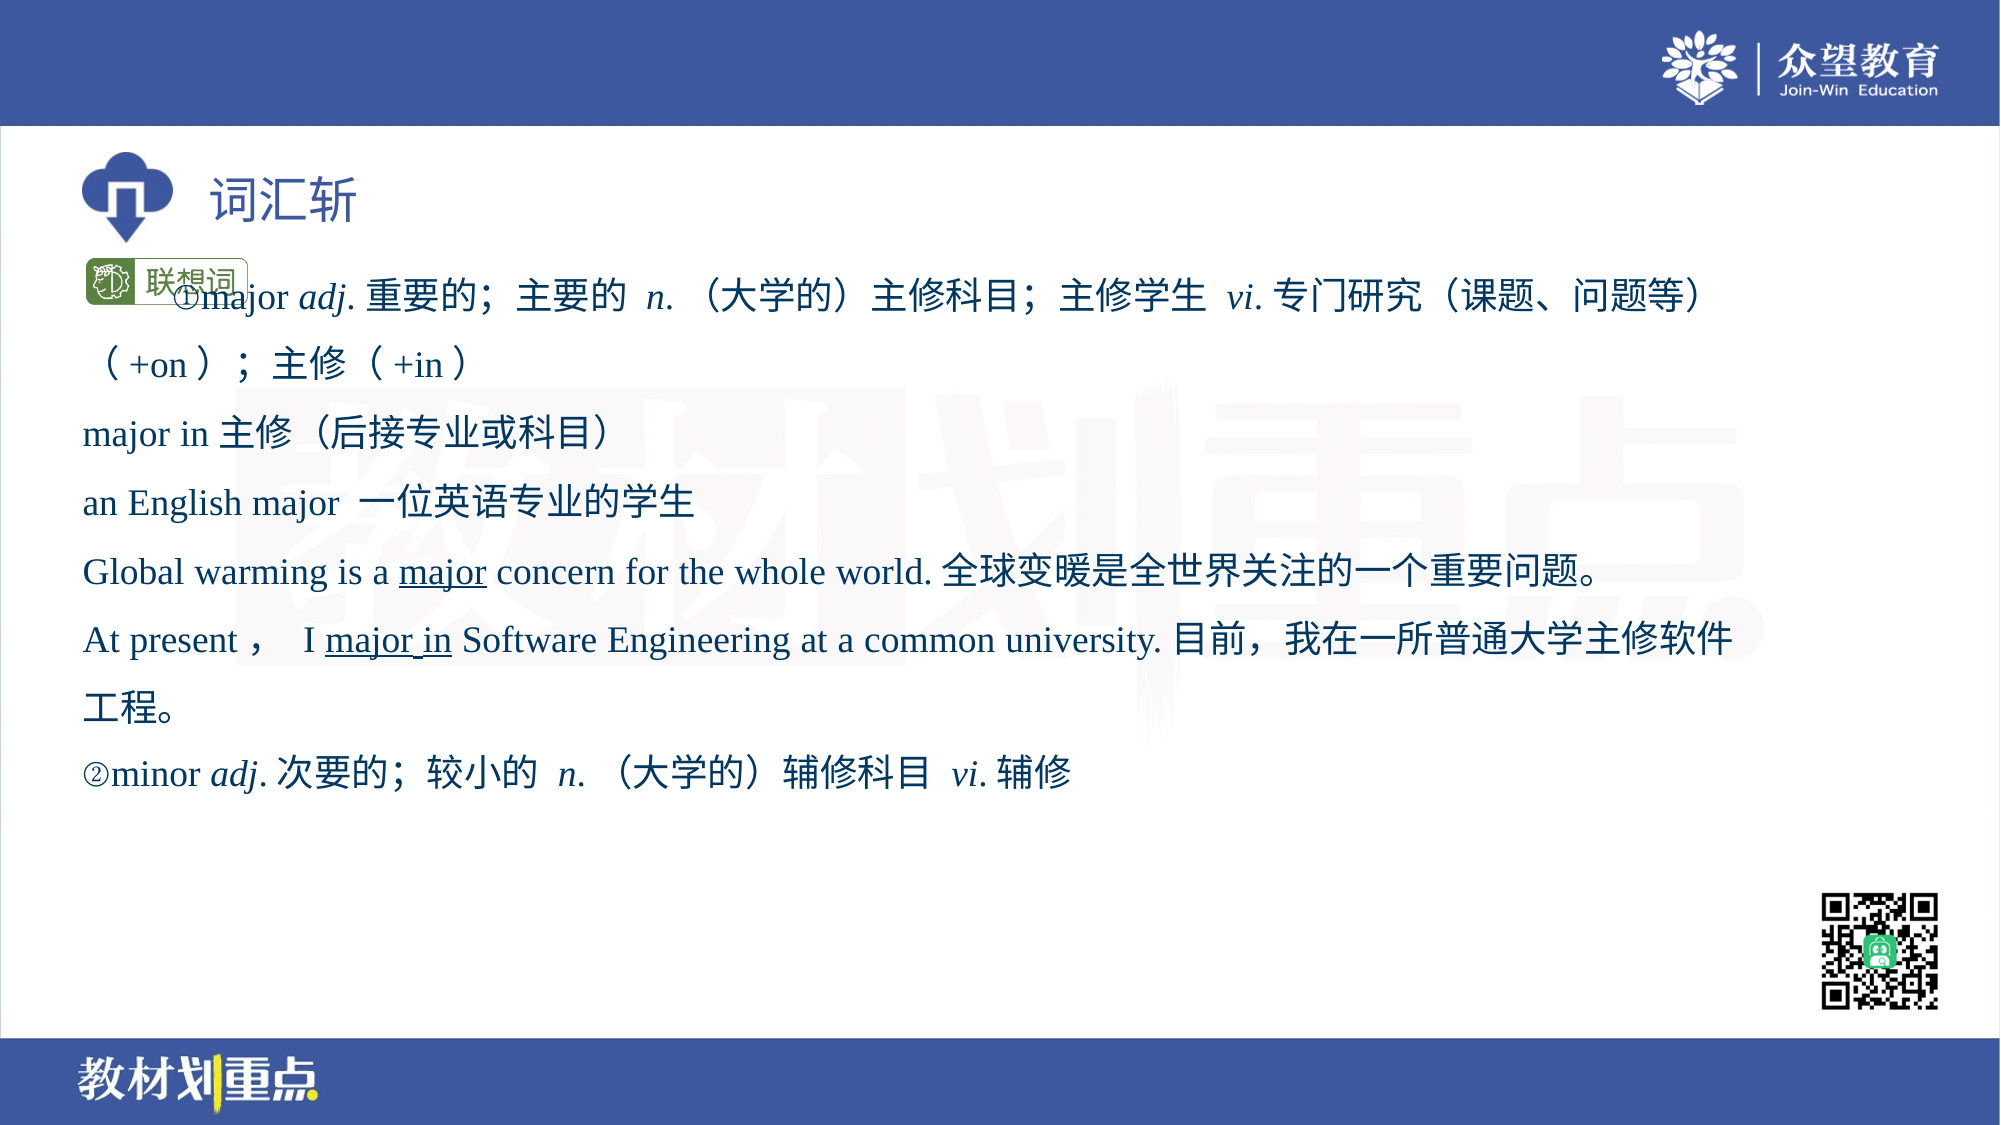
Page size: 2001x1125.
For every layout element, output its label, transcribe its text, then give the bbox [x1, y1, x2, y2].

picture [0, 0, 2000, 1125]
text_box ①major adj.重要的；主要的 n.（大学的）主修科目；主修学生 vi.专门研究（课题、问题等） （+on）；主修（+in） major in主修（后接专业或科目） an English major 一位英语专业的学生 Global warming is a major concern for the whole world.全球变暖是全世界关注的一个重要问题。 At present， I major in Software Engineering at a common university.目前，我在一所普通大学主修软件 工程。 ②minor adj.次要的；较小的 n.（大学的）辅修科目 vi.辅修 [82, 248, 1817, 787]
